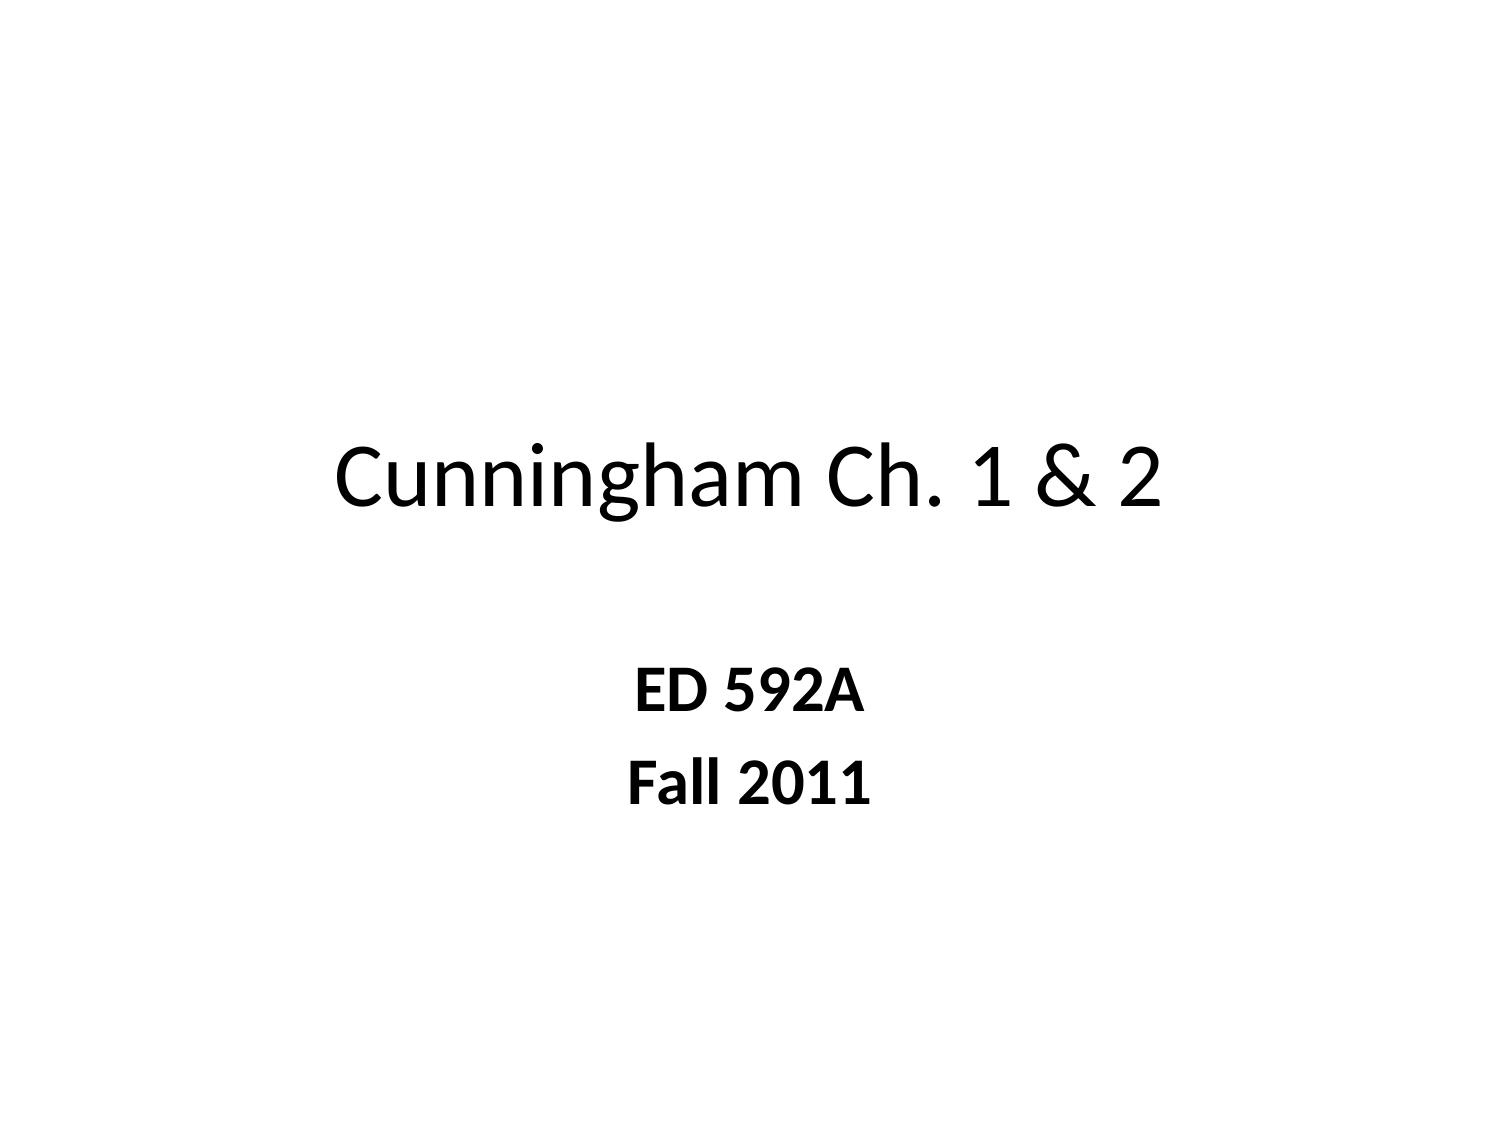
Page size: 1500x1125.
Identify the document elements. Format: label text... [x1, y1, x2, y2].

subtitle ED 592A Fall 2011 [225, 637, 1275, 925]
title Cunningham Ch. 1 & 2 [112, 349, 1388, 591]
